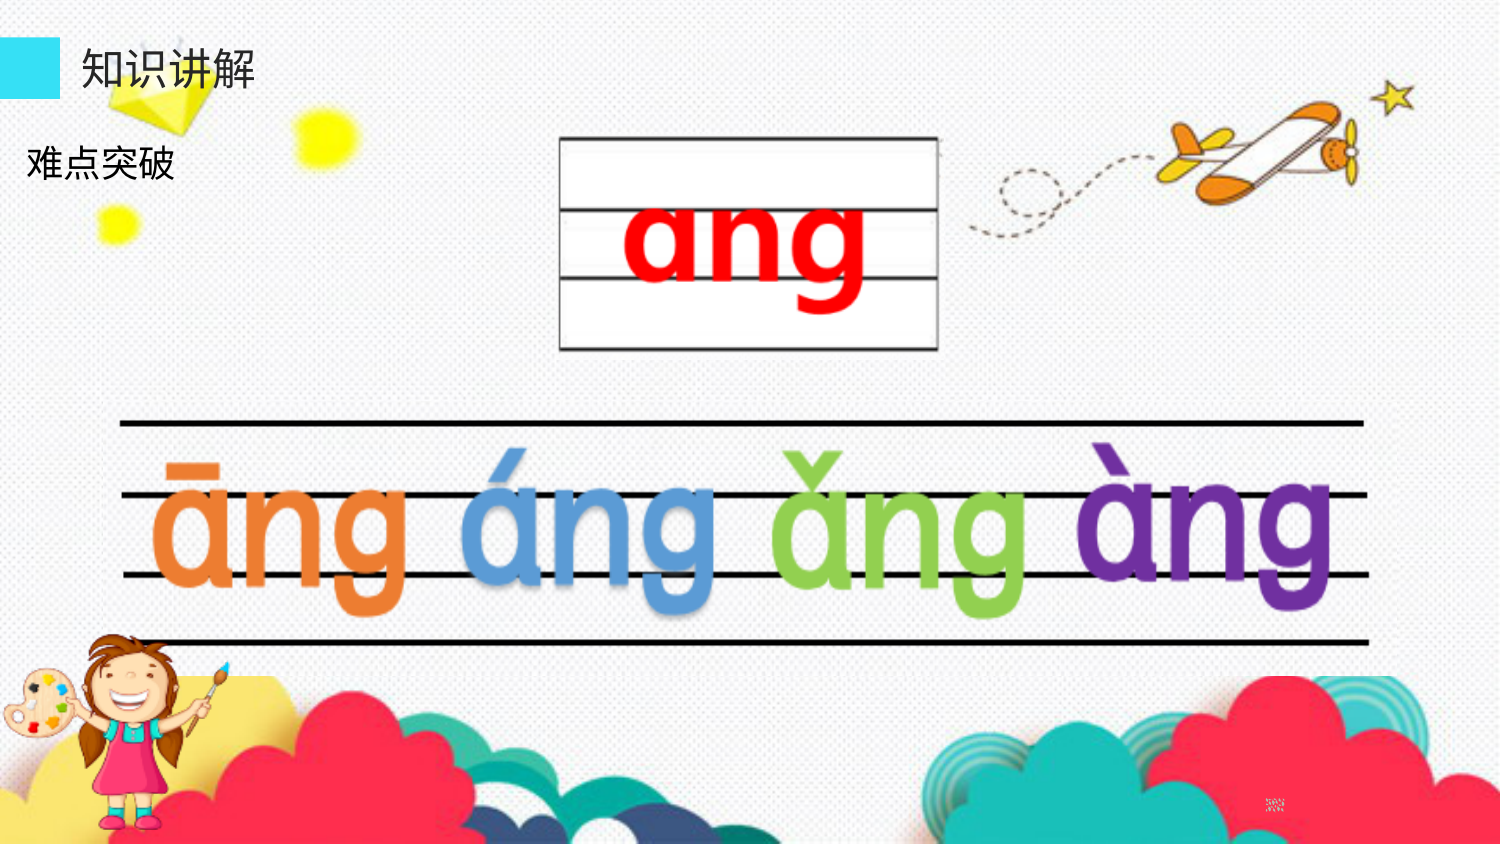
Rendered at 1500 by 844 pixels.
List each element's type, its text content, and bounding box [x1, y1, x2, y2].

text_box 难点突破 [14, 111, 221, 191]
text_box 知识讲解 [69, 35, 298, 100]
picture [0, 0, 1500, 844]
text_box [0, 36, 61, 100]
